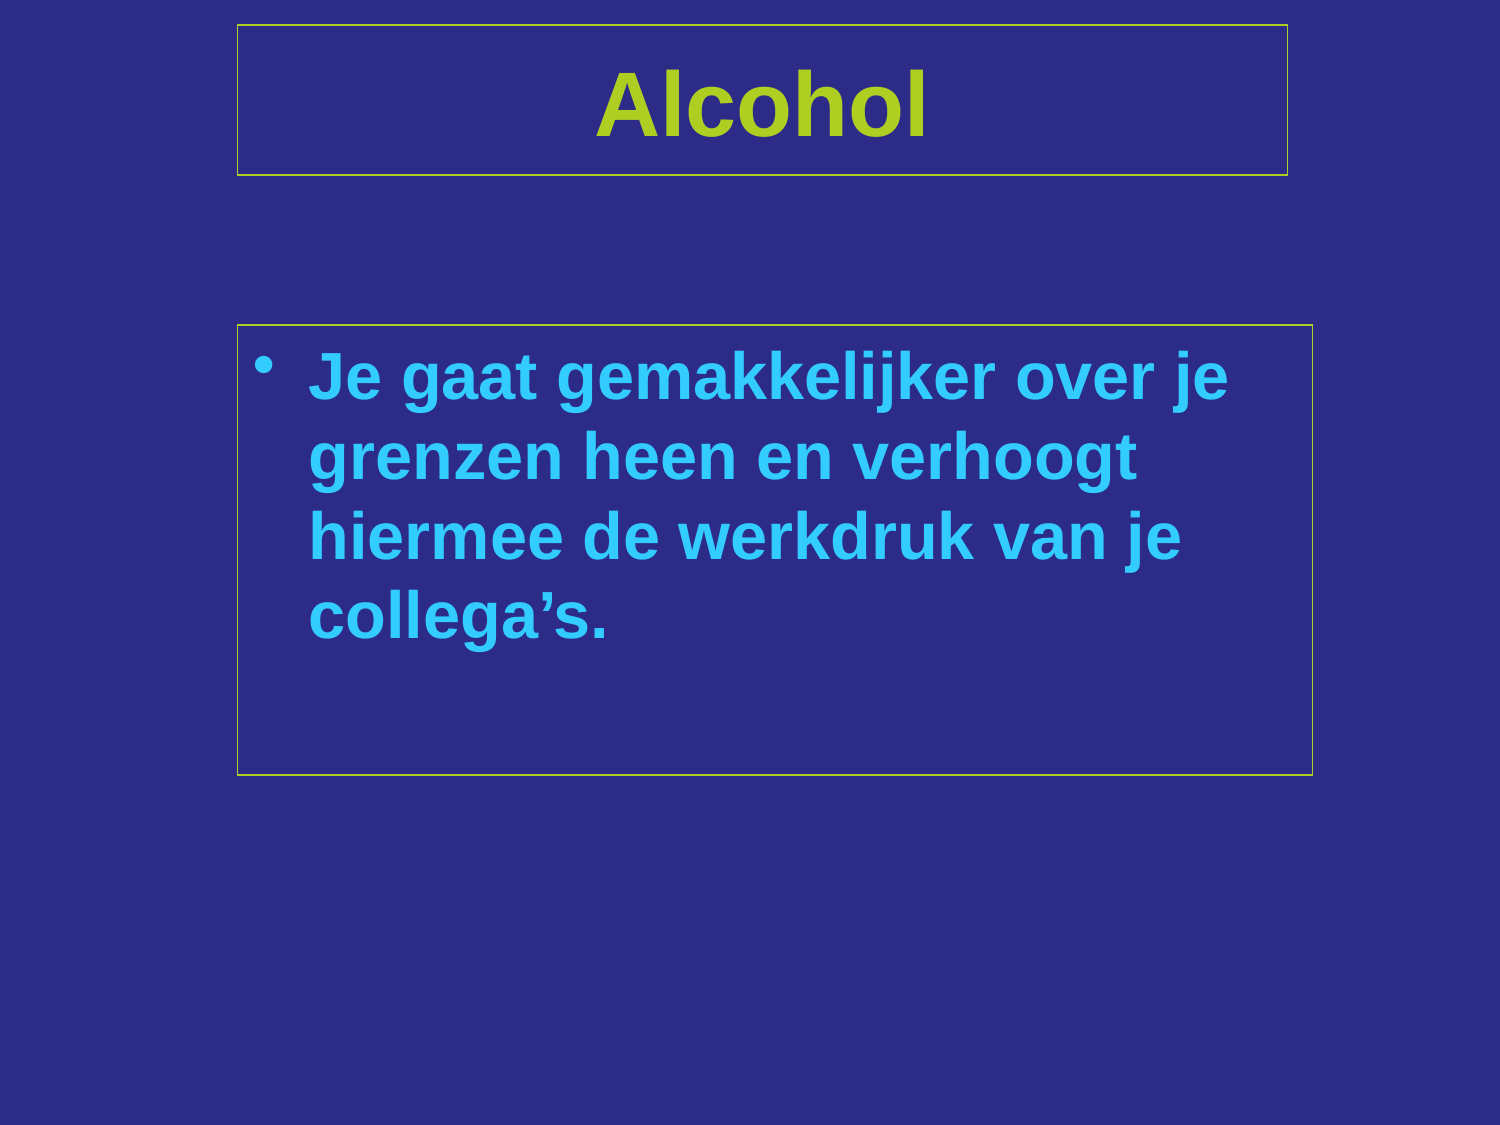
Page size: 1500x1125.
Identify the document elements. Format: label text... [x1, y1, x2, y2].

list Je gaat gemakkelijker over je grenzen heen en verhoogt hiermee de werkdruk van je collega’s. [237, 324, 1313, 776]
title Alcohol [237, 24, 1288, 176]
